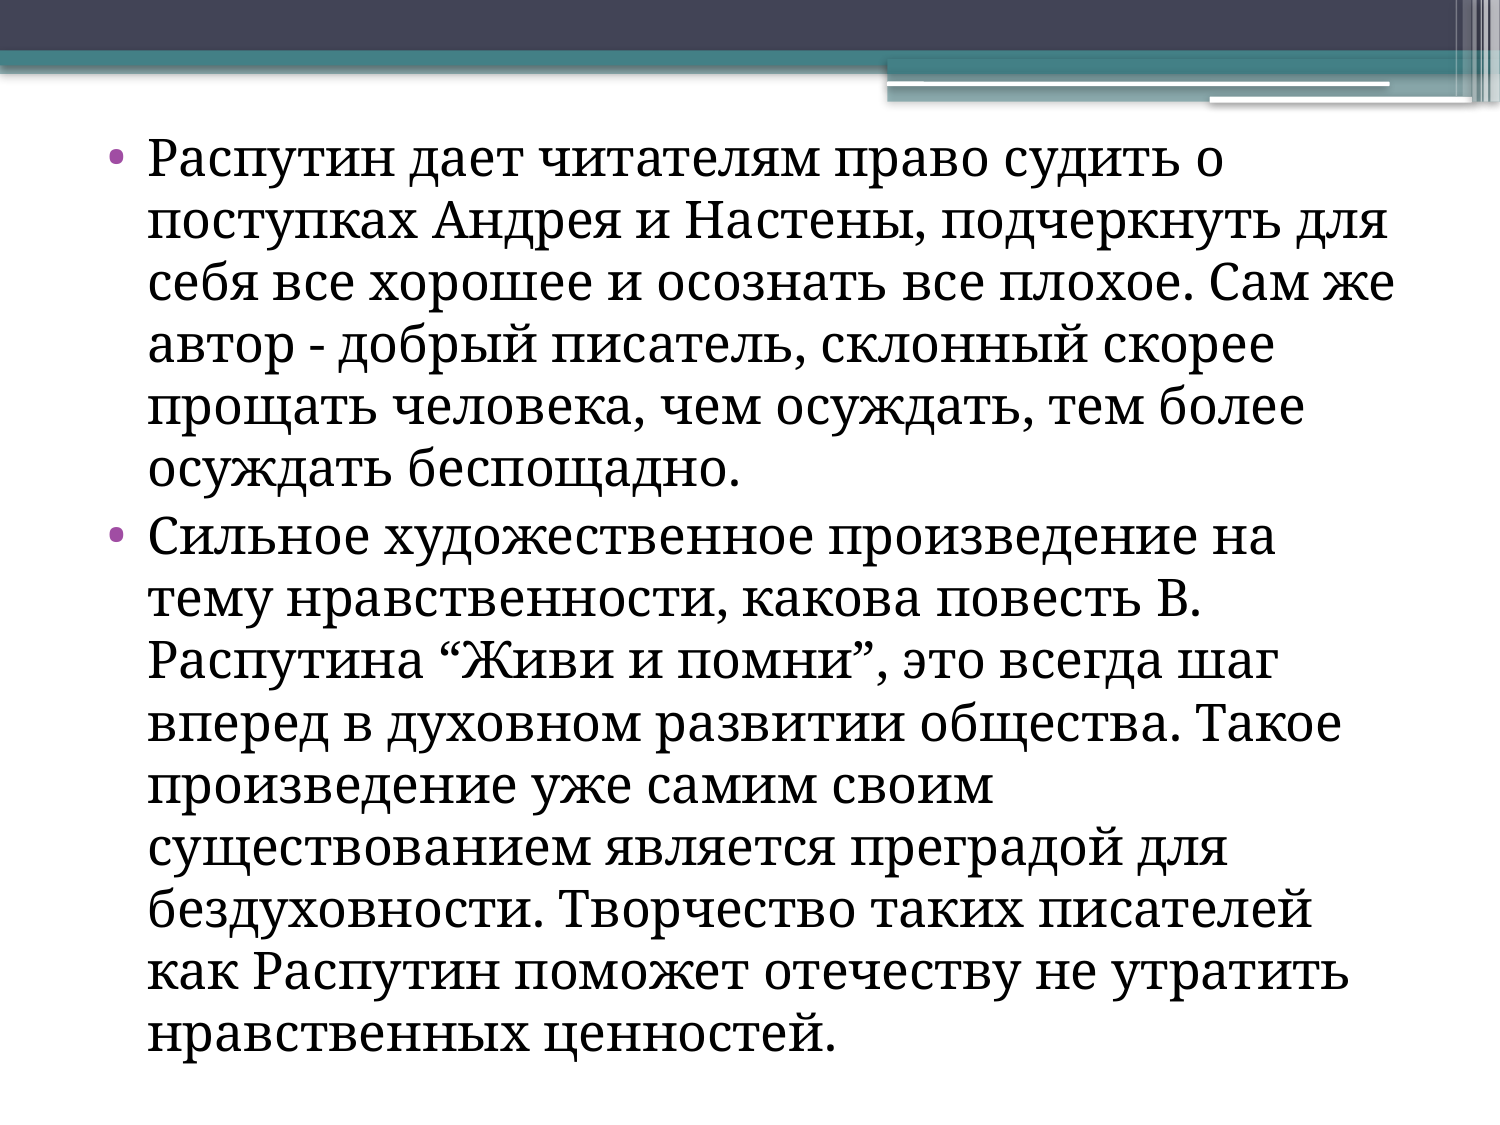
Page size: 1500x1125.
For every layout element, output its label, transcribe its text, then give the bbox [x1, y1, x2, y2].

list Распутин дает читателям право судить о поступках Андрея и Настены, подчеркнуть для себя все хорошее и осознать все плохое. Сам же автор - добрый писатель, склонный скорее прощать человека, чем осуждать, тем более осуждать беспощадно. Сильное художественное произведение на тему нравственности, какова повесть В. Распутина “Живи и помни”, это всегда шаг вперед в духовном развитии общества. Такое произведение уже самим своим существованием является преградой для бездуховности. Творчество таких писателей как Распутин поможет отечеству не утратить нравственных ценностей. [75, 117, 1425, 1079]
